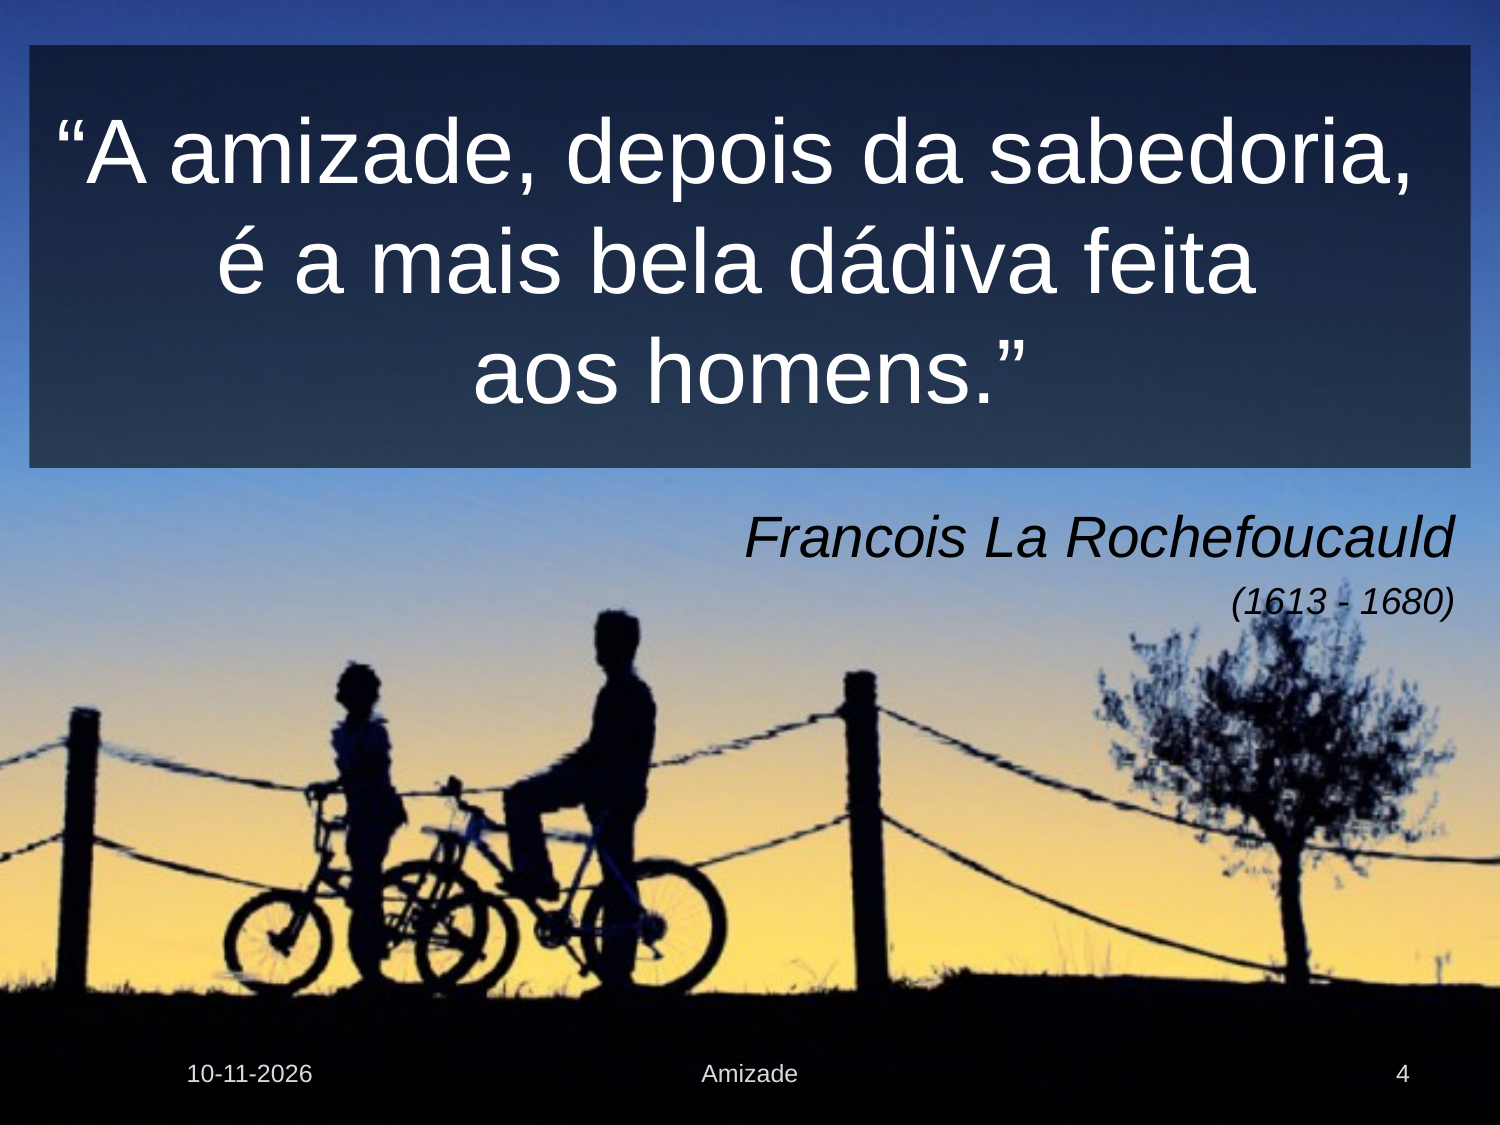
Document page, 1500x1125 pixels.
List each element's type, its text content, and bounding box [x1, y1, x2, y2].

picture [0, 0, 1500, 1125]
slide_number 4 [1074, 1042, 1425, 1103]
list Francois La Rochefoucauld (1613 - 1680) [41, 491, 1471, 575]
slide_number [75, 1042, 425, 1103]
title “A amizade, depois da sabedoria, é a mais bela dádiva feita aos homens.” [29, 45, 1471, 468]
footer Amizade [512, 1042, 988, 1103]
